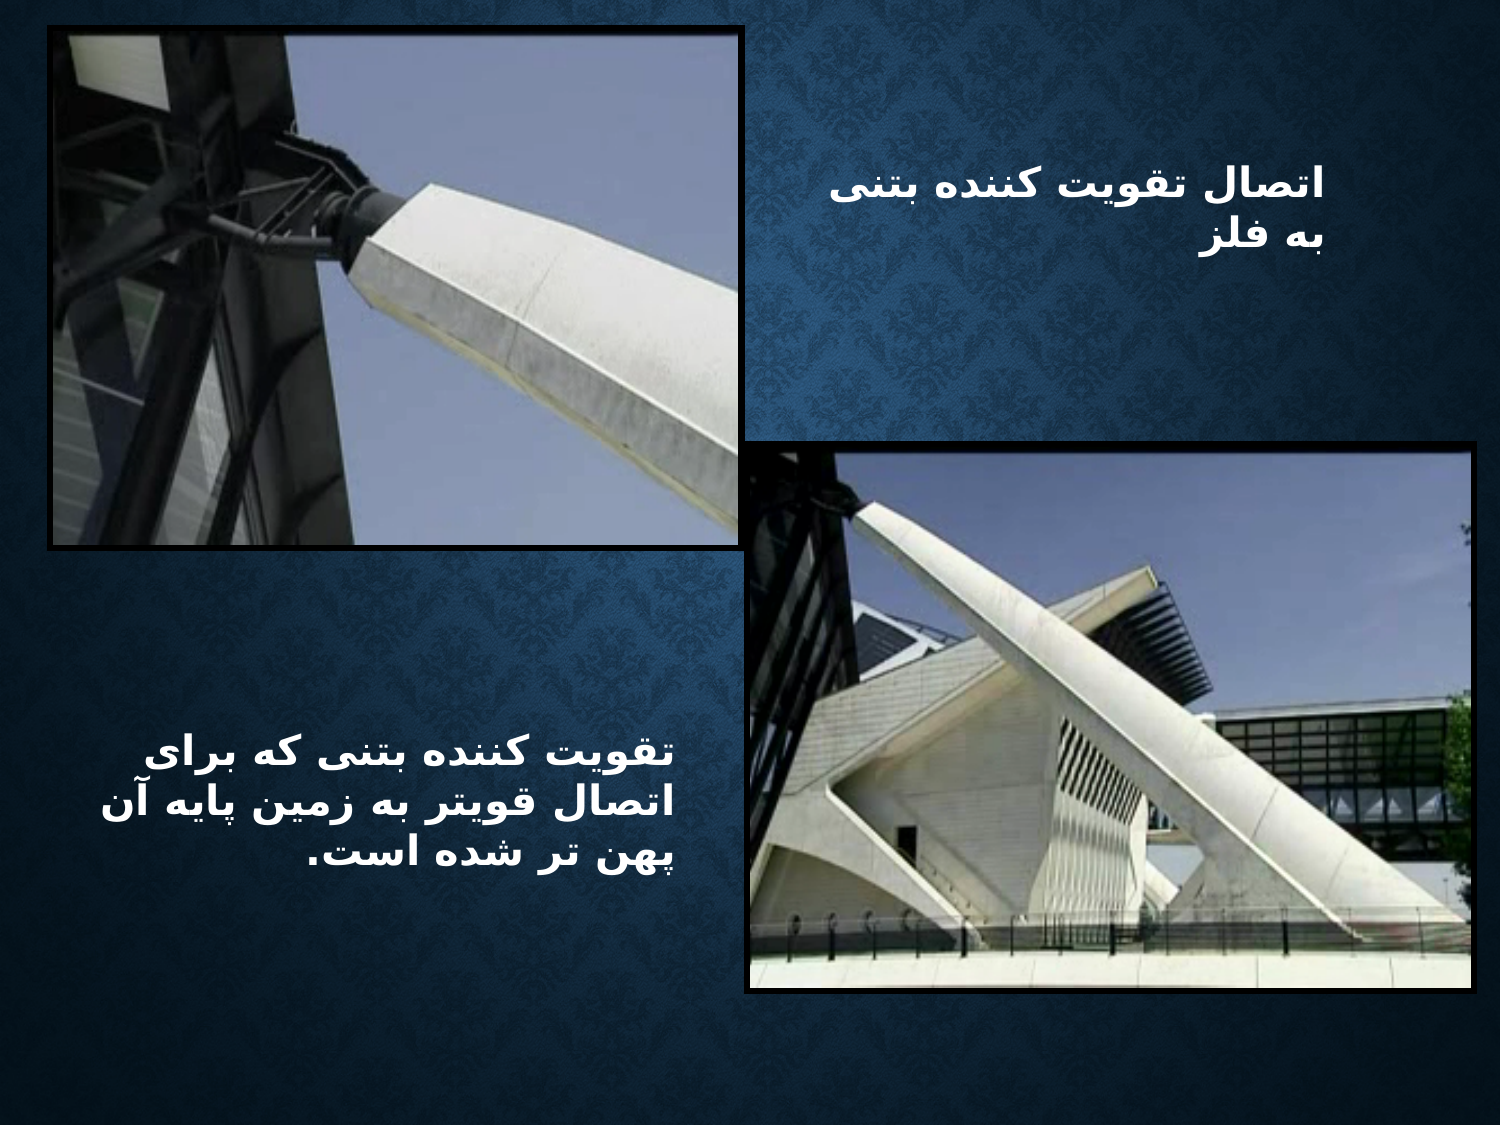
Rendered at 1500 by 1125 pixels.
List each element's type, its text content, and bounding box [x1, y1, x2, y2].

picture [52, 30, 739, 546]
picture [749, 446, 1472, 989]
text_box اتصال تقویت کننده بتنی به فلز [809, 148, 1341, 264]
text_box تقویت کننده بتنی که برای اتصال قویتر به زمین پایه آن پهن تر شده است. [53, 716, 691, 881]
